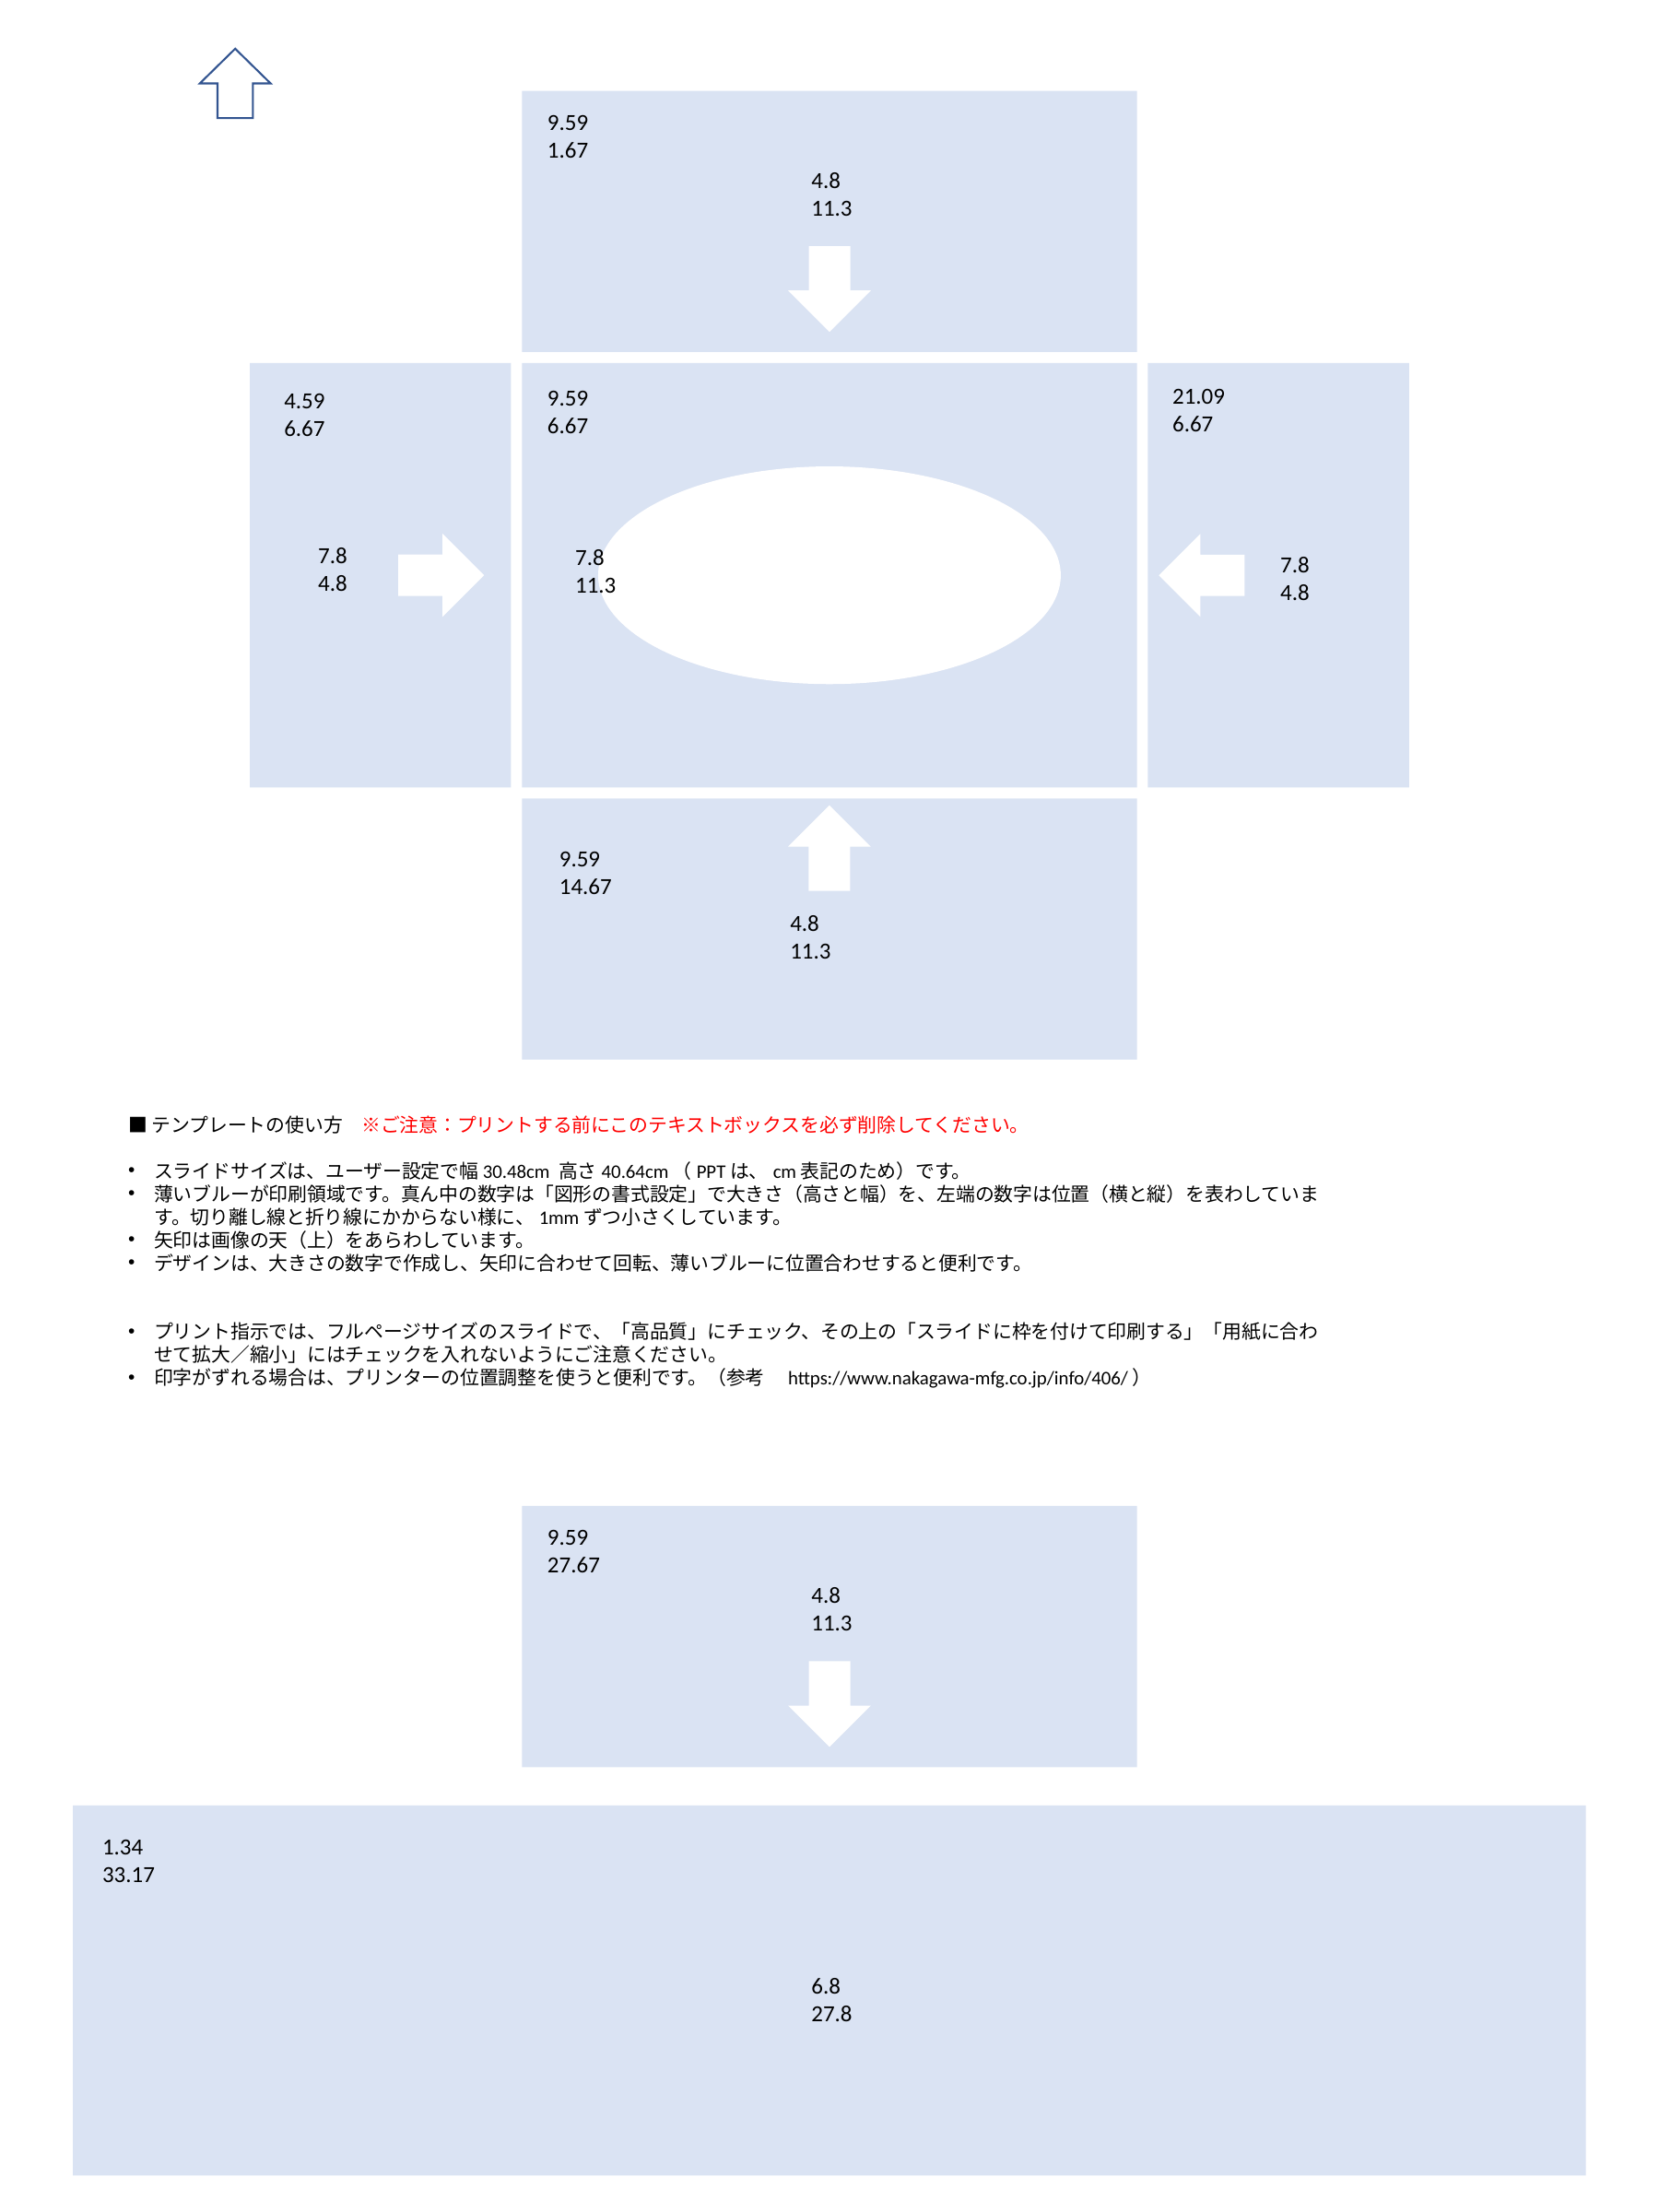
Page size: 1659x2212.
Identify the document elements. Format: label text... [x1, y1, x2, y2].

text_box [522, 1505, 1137, 1768]
text_box [197, 47, 274, 120]
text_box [522, 362, 1137, 788]
text_box ■テンプレートの使い方 ※ご注意：プリントする前にこのテキストボックスを必ず削除してください。 スライドサイズは、ユーザー設定で幅30.48cm 高さ40.64cm（PPTは、cm表記のため）です。 薄いブルーが印刷領域です。真ん中の数字は「図形の書式設定」で大きさ（高さと幅）を、左端の数字は位置（横と縦）を表わしています。切り離し線と折り線にかからない様に、1mmずつ小さくしています。 矢印は画像の天（上）をあらわしています。 デザインは、大きさの数字で作成し、矢印に合わせて回転、薄いブルーに位置合わせすると便利です。 プリント指示では、フルページサイズのスライドで、「高品質」にチェック、その上の「スライドに枠を付けて印刷する」「用紙に合わせて拡大／縮小」にはチェックを入れないようにご注意ください。 印字がずれる場合は、プリンターの位置調整を使うと便利です。（参考 https://www.nakagawa-mfg.co.jp/info/406/） [114, 1105, 1338, 1396]
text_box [522, 798, 1137, 1060]
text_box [249, 362, 512, 788]
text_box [522, 90, 1137, 353]
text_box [73, 1805, 1586, 2176]
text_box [1147, 362, 1409, 788]
